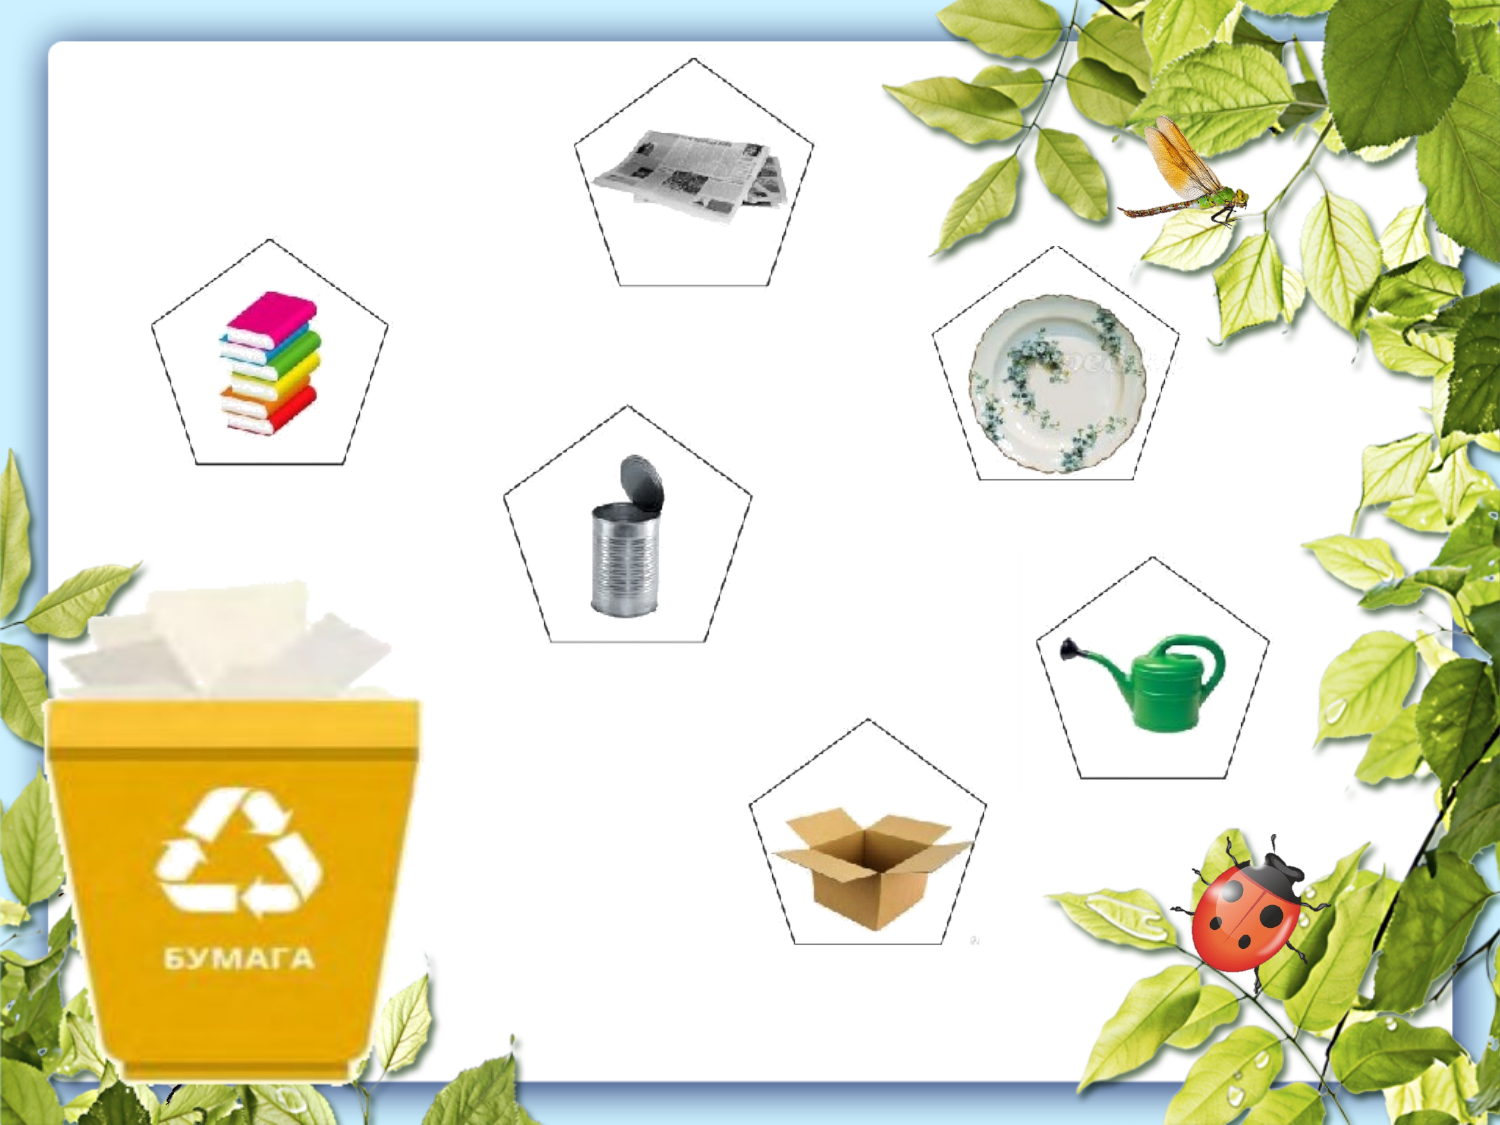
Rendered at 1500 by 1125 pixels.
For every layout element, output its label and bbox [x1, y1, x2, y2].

picture [0, 0, 1500, 1125]
picture [922, 246, 1184, 484]
picture [1114, 113, 1252, 233]
picture [135, 217, 396, 478]
text_box [112, 78, 1388, 634]
text_box [0, 538, 455, 1100]
